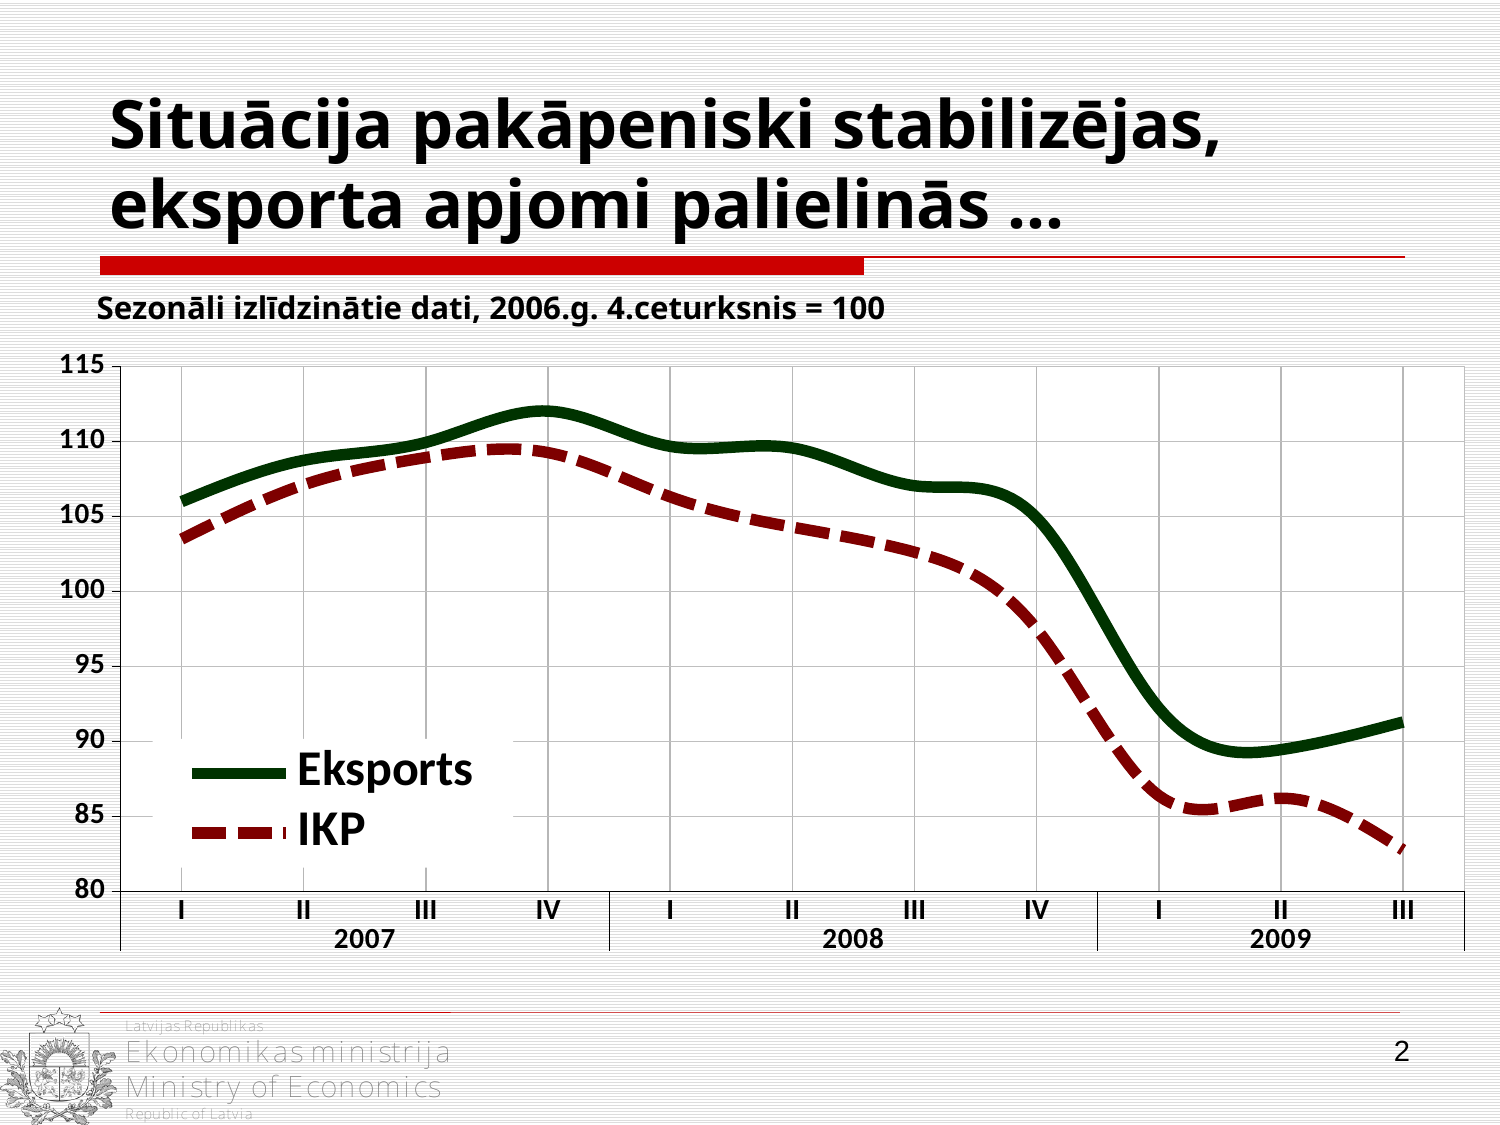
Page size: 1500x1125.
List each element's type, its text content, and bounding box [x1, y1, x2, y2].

text_box Sezonāli izlīdzinātie dati, 2006.g. 4.ceturksnis = 100 [81, 281, 1137, 334]
picture [0, 1007, 117, 1125]
title Situācija pakāpeniski stabilizējas, eksporta apjomi palielinās ... [93, 49, 1466, 250]
slide_number 2 [1074, 1024, 1426, 1103]
chart [46, 351, 1466, 1009]
